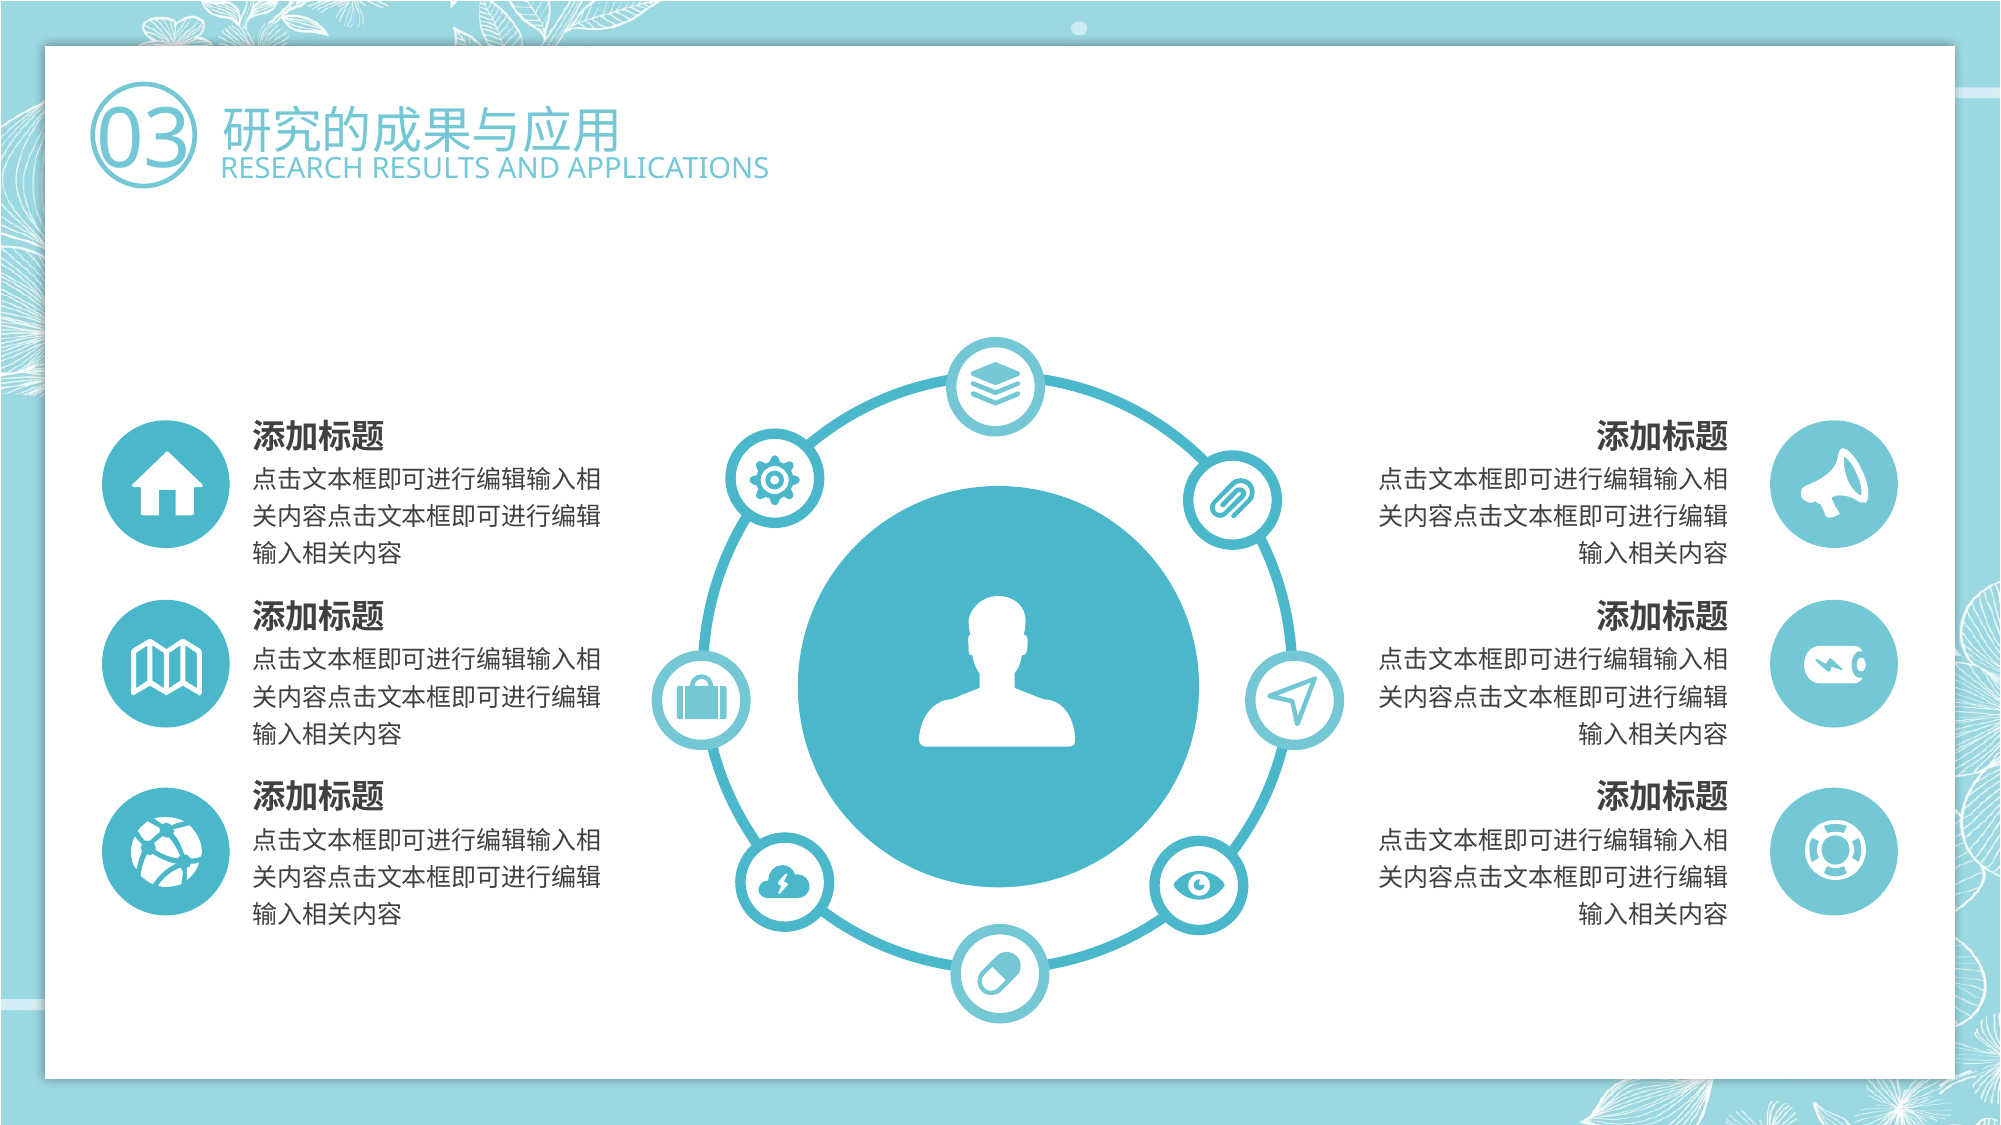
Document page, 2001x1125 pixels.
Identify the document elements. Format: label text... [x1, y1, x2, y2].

text_box 添加标题 [1563, 758, 1744, 823]
text_box 点击文本框即可进行编辑输入相关内容点击文本框即可进行编辑输入相关内容 [1563, 643, 1744, 756]
text_box [102, 787, 230, 916]
text_box 03 [80, 76, 207, 192]
text_box [102, 599, 230, 728]
text_box 点击文本框即可进行编辑输入相关内容点击文本框即可进行编辑输入相关内容 [1563, 462, 1744, 576]
text_box 点击文本框即可进行编辑输入相关内容点击文本框即可进行编辑输入相关内容 [237, 462, 437, 576]
text_box [102, 420, 230, 549]
text_box [137, 821, 160, 841]
text_box [140, 854, 176, 885]
text_box [1800, 448, 1869, 518]
text_box RESEARCH RESULTS AND APPLICATIONS [197, 141, 437, 192]
text_box 点击文本框即可进行编辑输入相关内容点击文本框即可进行编辑输入相关内容 [1563, 823, 1744, 937]
text_box [1770, 420, 1898, 549]
text_box 点击文本框即可进行编辑输入相关内容点击文本框即可进行编辑输入相关内容 [237, 823, 437, 937]
text_box [186, 862, 200, 881]
text_box 添加标题 [237, 577, 437, 643]
text_box [132, 451, 203, 516]
text_box [1856, 657, 1866, 672]
text_box 添加标题 [1563, 397, 1744, 462]
text_box [158, 867, 183, 887]
text_box 研究的成果与应用 [207, 46, 437, 141]
text_box [1804, 645, 1863, 684]
text_box [154, 836, 181, 859]
text_box [154, 817, 185, 826]
text_box [1563, 45, 1956, 1080]
text_box 添加标题 [237, 397, 437, 462]
text_box [1805, 820, 1866, 880]
text_box 点击文本框即可进行编辑输入相关内容点击文本框即可进行编辑输入相关内容 [237, 643, 437, 756]
text_box [1770, 599, 1898, 728]
text_box 添加标题 [237, 758, 437, 823]
text_box [131, 639, 202, 696]
text_box 添加标题 [1563, 577, 1744, 643]
text_box [1770, 787, 1898, 916]
text_box [131, 836, 142, 870]
text_box [173, 825, 202, 859]
picture [3, 0, 2000, 1125]
text_box [44, 45, 437, 1080]
